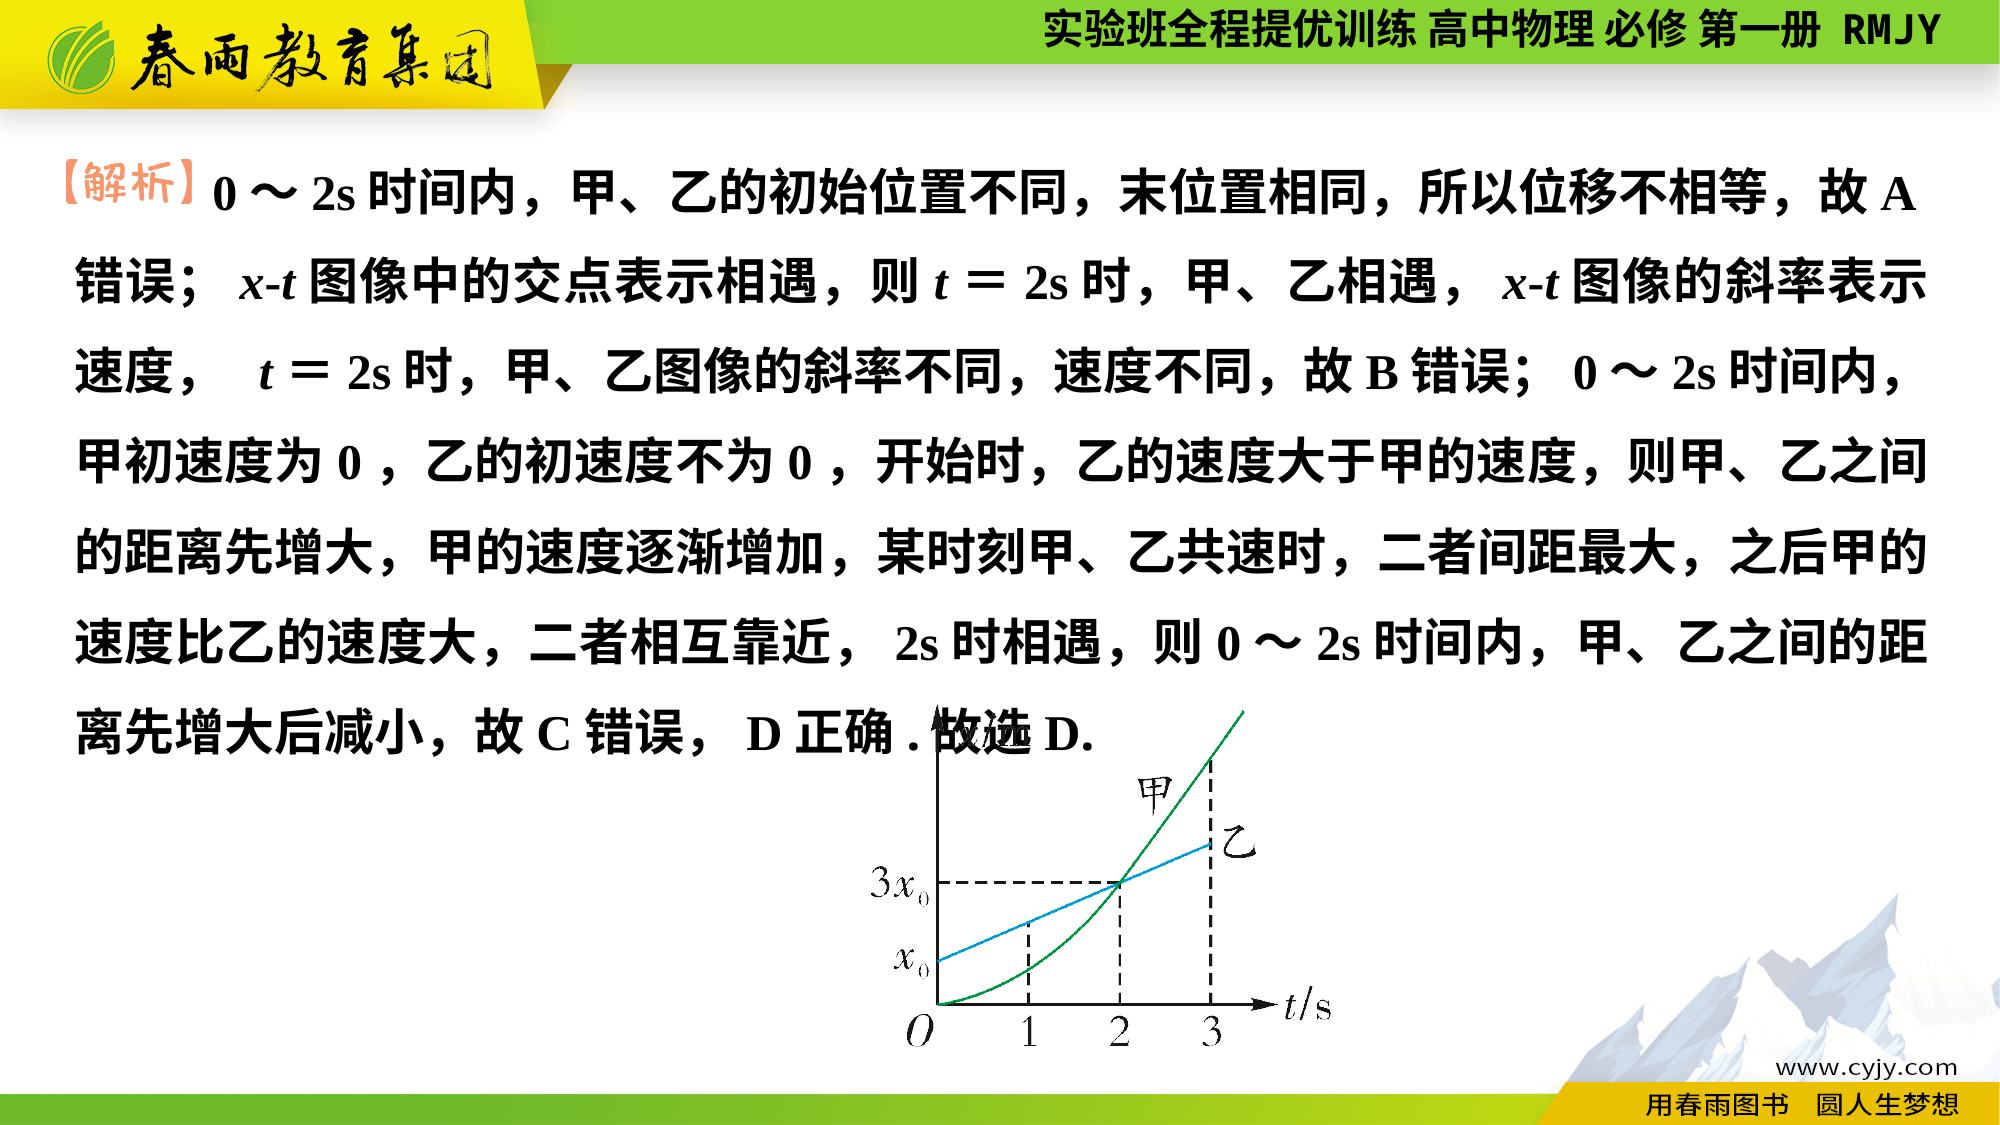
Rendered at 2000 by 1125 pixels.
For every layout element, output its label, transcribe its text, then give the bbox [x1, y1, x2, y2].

picture [0, 0, 2000, 1125]
list 0～2s时间内，甲、乙的初始位置不同，末位置相同，所以位移不相等，故A错误；x-t图像中的交点表示相遇，则t＝2s时，甲、乙相遇，x-t图像的斜率表示速度， t＝2s时，甲、乙图像的斜率不同，速度不同，故B错误；0～2s时间内，甲初速度为0，乙的初速度不为0，开始时，乙的速度大于甲的速度，则甲、乙之间的距离先增大，甲的速度逐渐增加，某时刻甲、乙共速时，二者间距最大，之后甲的速度比乙的速度大，二者相互靠近，2s时相遇，则0～2s时间内，甲、乙之间的距离先增大后减小，故C错误，D正确.故选D. [59, 122, 1944, 774]
